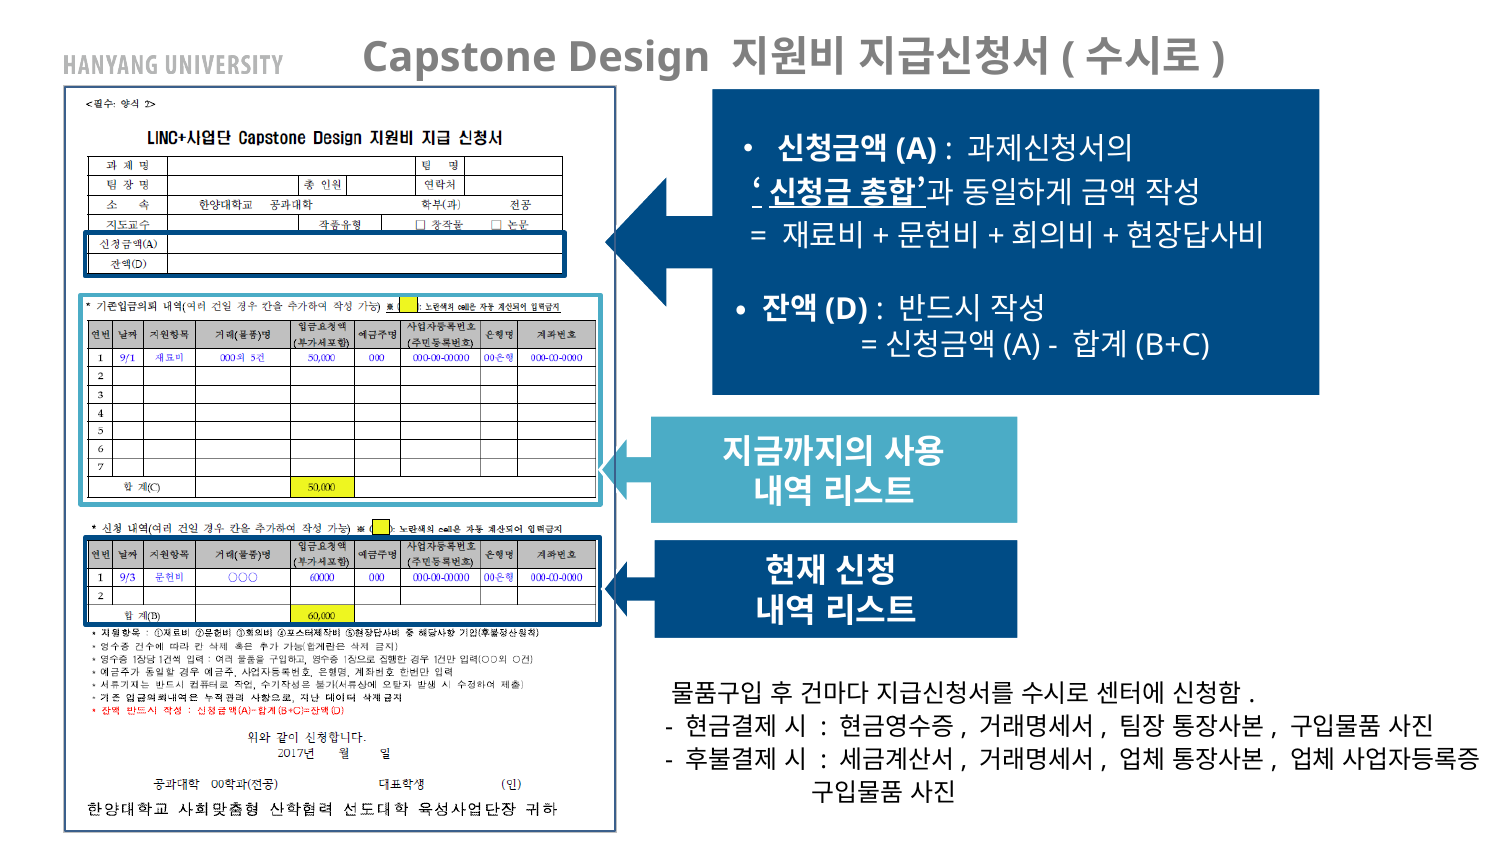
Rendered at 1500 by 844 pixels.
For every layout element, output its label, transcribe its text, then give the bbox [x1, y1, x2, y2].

picture [64, 86, 616, 832]
text_box • 신청금액(A) : 과제신청서의 ‘신청금 총합’과 동일하게 금액 작성 = 재료비+문헌비+회의비+현장답사비 • 잔액(D) : 반드시 작성 =신청금액(A) - 합계(B+C) [621, 87, 1321, 397]
text_box 지금까지의 사용 내역 리스트 [621, 415, 1019, 525]
picture [64, 55, 283, 74]
text_box Capstone Design 지원비 지급신청서(수시로) [347, 21, 1240, 87]
text_box 물품구입 후 건마다 지급신청서를 수시로 센터에 신청함. - 현금결제 시 : 현금영수증, 거래명세서, 팀장 통장사본, 구입물품 사진 - 후불결제 시 : 세금계산서, 거래명세서, 업체 통장사본, 업체 사업자등록증 구입물품 사진 [643, 667, 1496, 814]
text_box 현재 신청 내역 리스트 [621, 538, 1019, 640]
